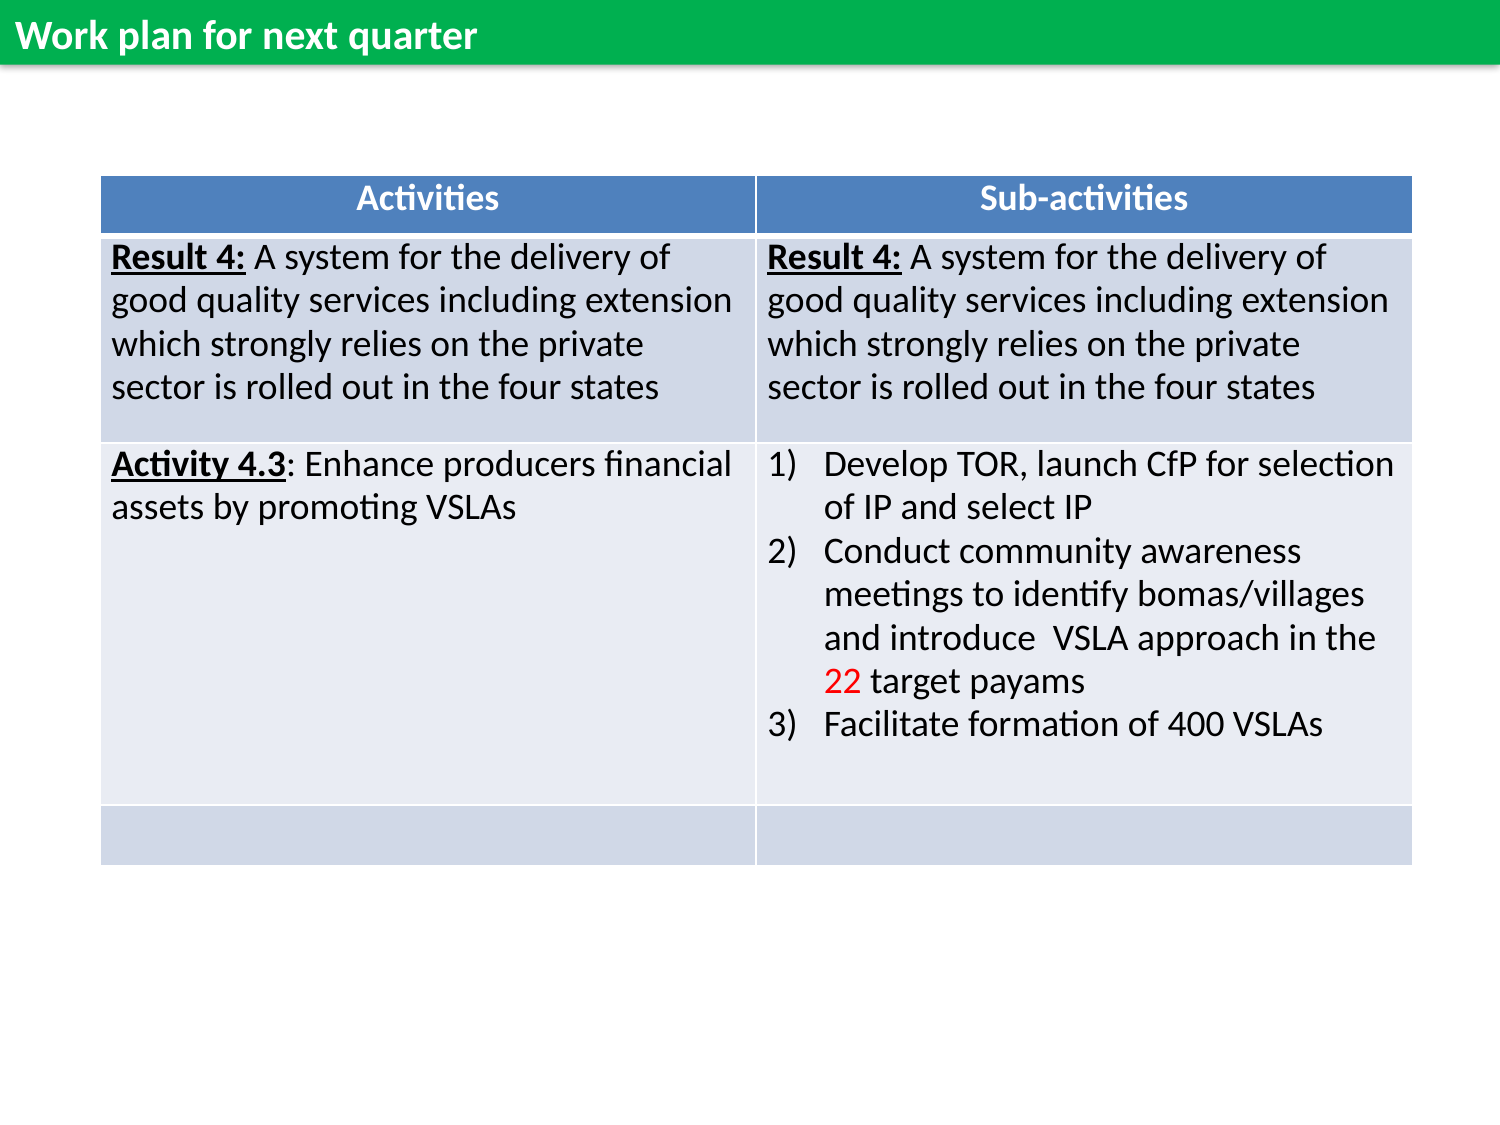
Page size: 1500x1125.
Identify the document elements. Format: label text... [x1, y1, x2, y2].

table_cell Result 4: A system for the delivery of good quality services including extension which strongly relies on the private sector is rolled out in the four states [757, 239, 1412, 442]
table_header Activities [101, 176, 755, 233]
table_cell Develop TOR, launch CfP for selection of IP and select IP Conduct community awareness meetings to identify bomas/villages and introduce VSLA approach in the 22 target payams Facilitate formation of 400 VSLAs [757, 444, 1412, 804]
table_cell Activity 4.3: Enhance producers financial assets by promoting VSLAs [101, 444, 755, 804]
table_cell [101, 806, 755, 865]
text_box Work plan for next quarter [0, 0, 1500, 65]
table_header Sub-activities [757, 176, 1412, 233]
table_cell [757, 806, 1412, 865]
table_cell Result 4: A system for the delivery of good quality services including extension which strongly relies on the private sector is rolled out in the four states [101, 239, 755, 442]
